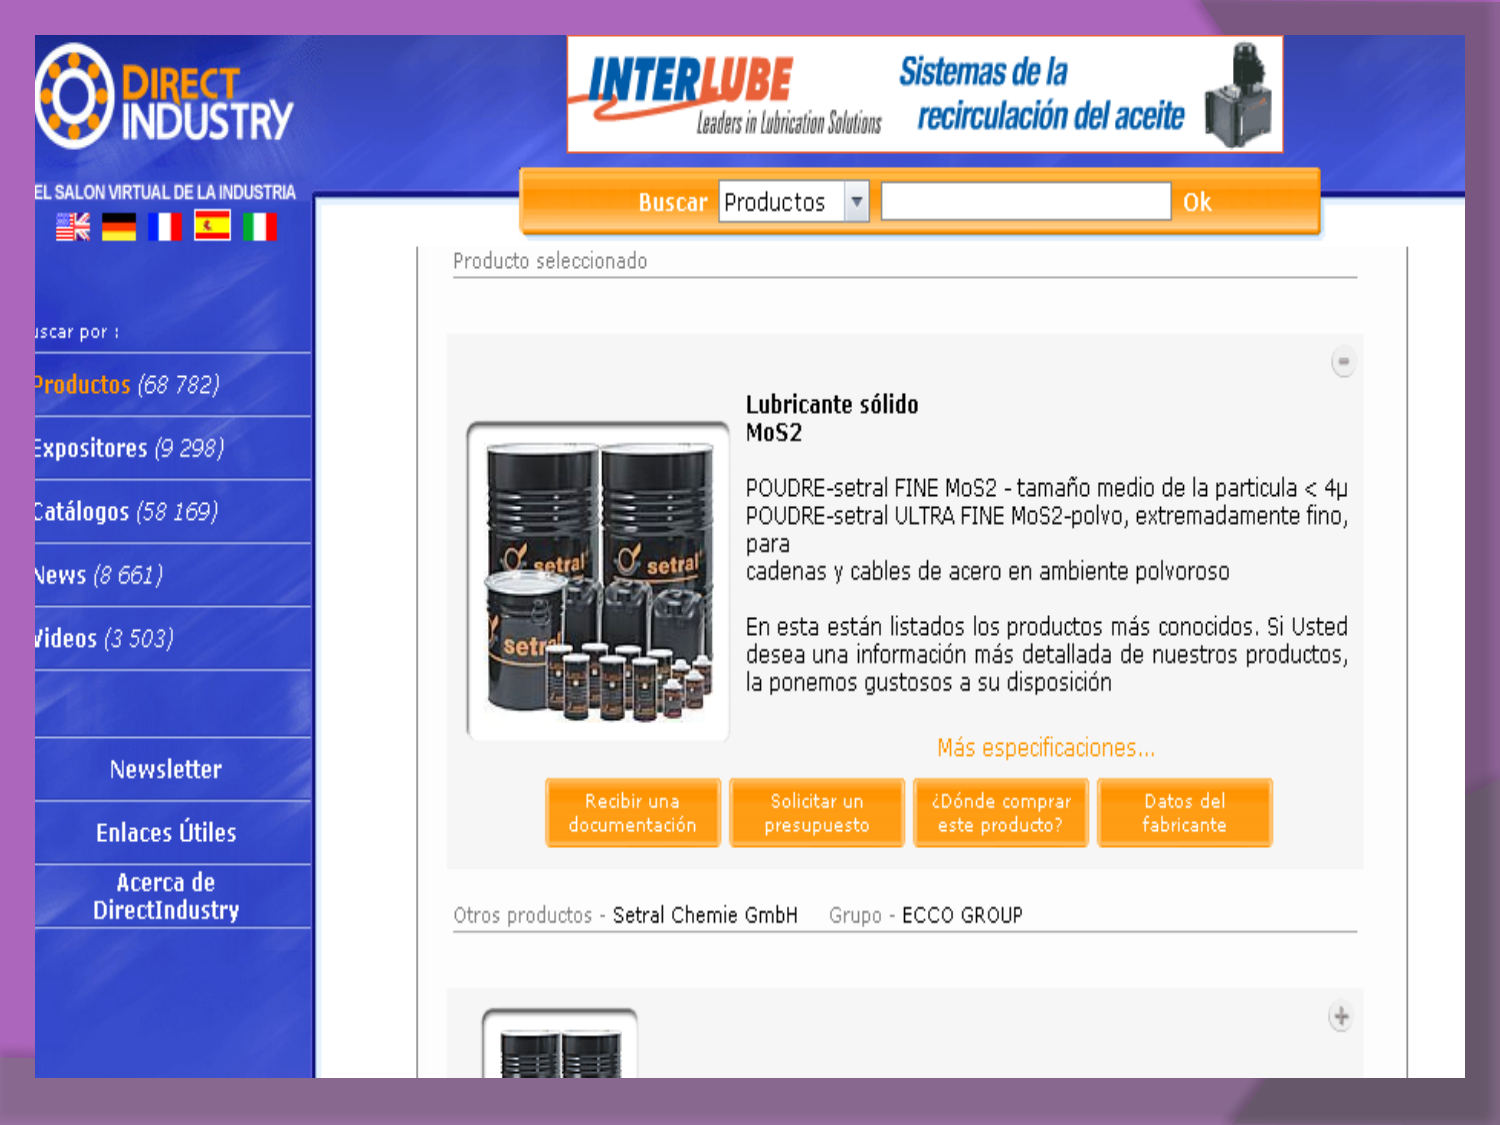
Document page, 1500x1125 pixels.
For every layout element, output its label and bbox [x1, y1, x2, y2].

list [34, 34, 1466, 1079]
